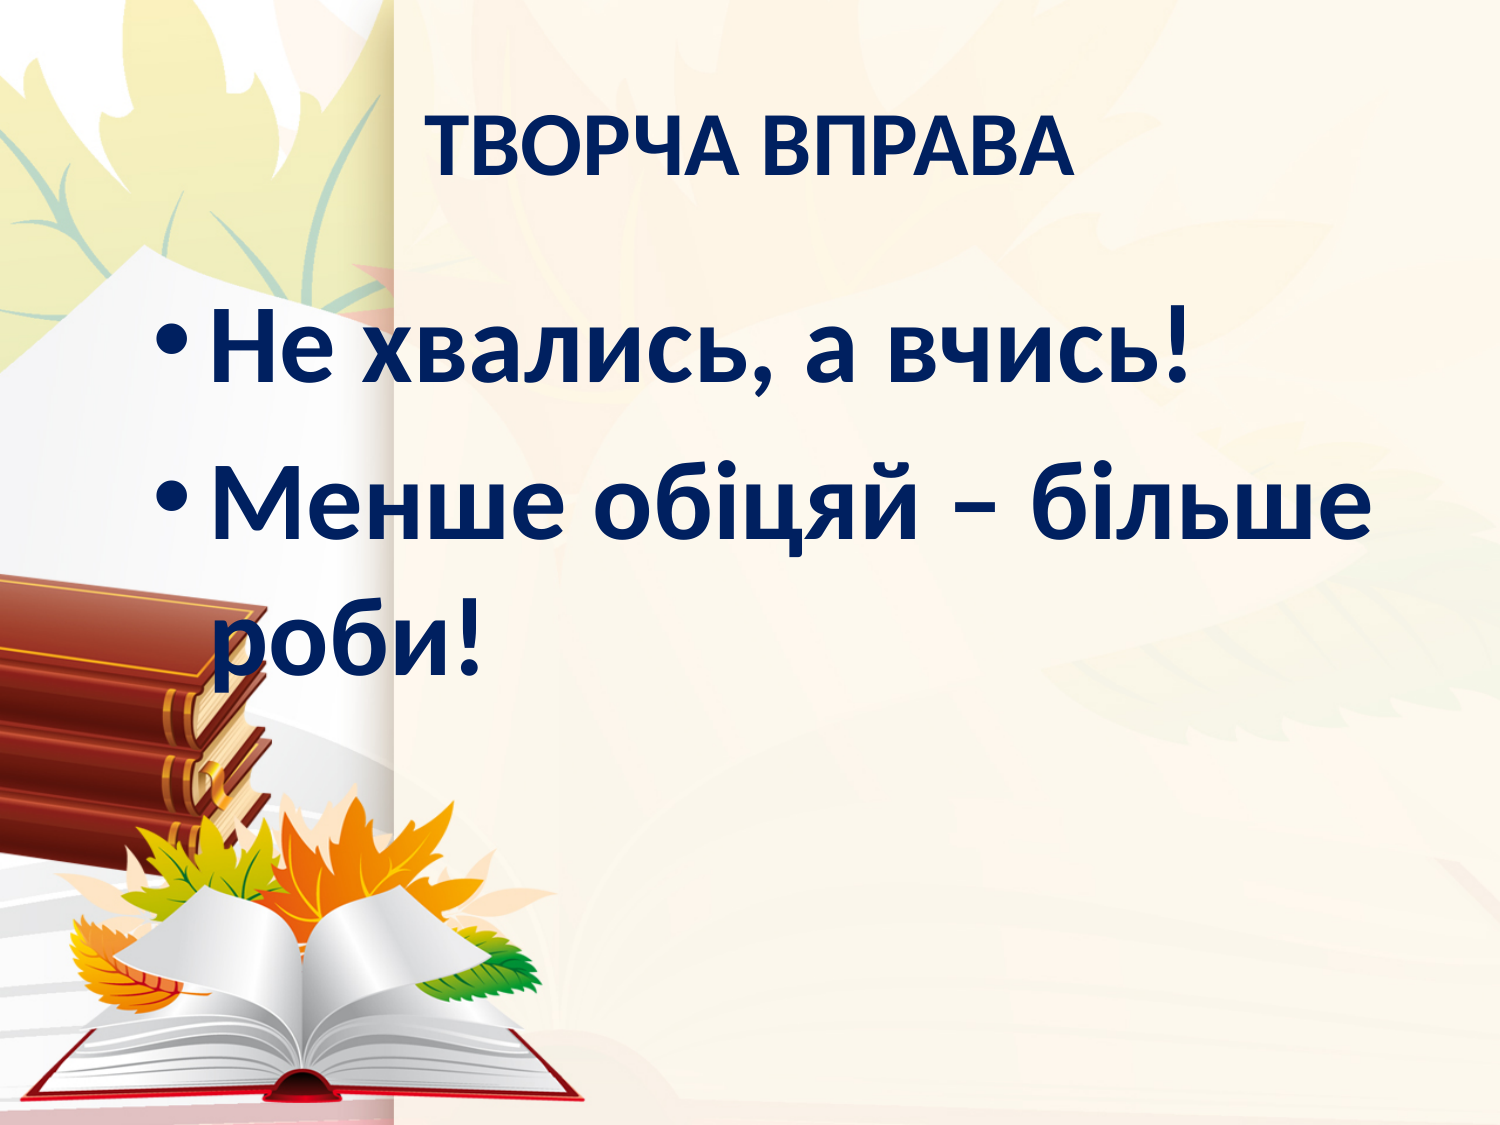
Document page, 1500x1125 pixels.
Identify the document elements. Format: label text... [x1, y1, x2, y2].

list Не хвались, а вчись! Менше обіцяй – більше роби! [137, 262, 1425, 1005]
title ТВОРЧА ВПРАВА [75, 45, 1425, 233]
picture [0, 0, 1500, 1125]
